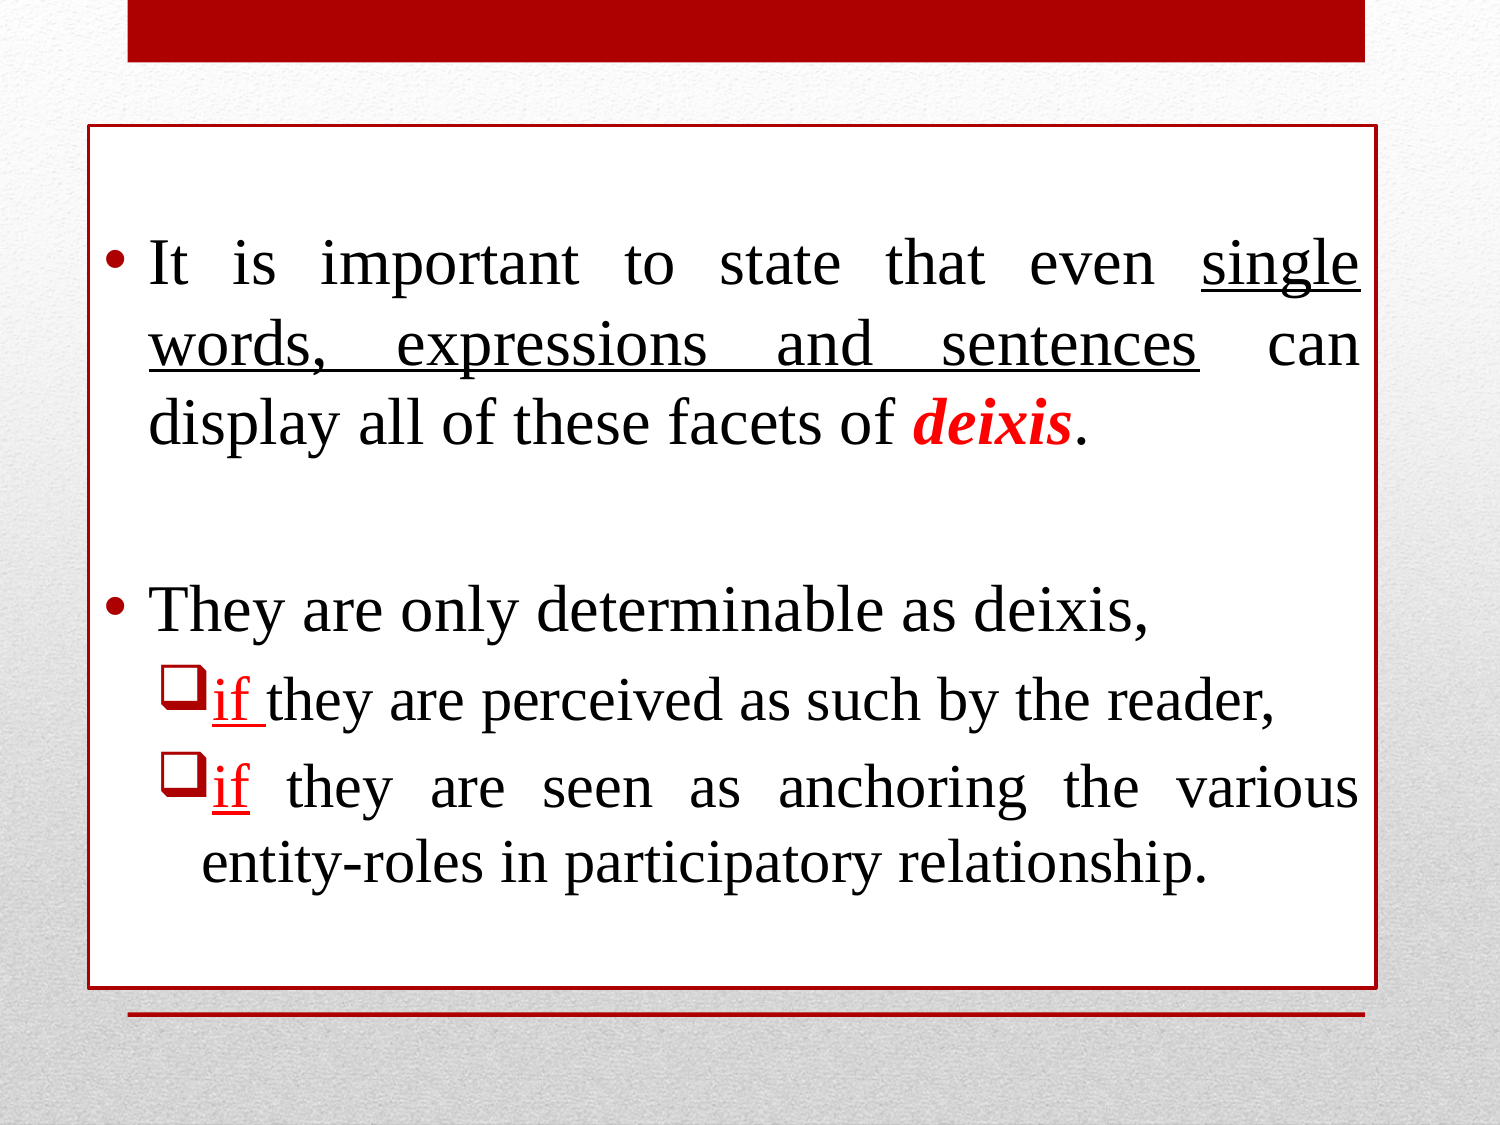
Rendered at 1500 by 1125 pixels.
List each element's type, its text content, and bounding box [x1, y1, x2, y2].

list It is important to state that even single words, expressions and sentences can display all of these facets of deixis. They are only determinable as deixis, if they are perceived as such by the reader, if they are seen as anchoring the various entity-roles in participatory relationship. [87, 124, 1378, 990]
